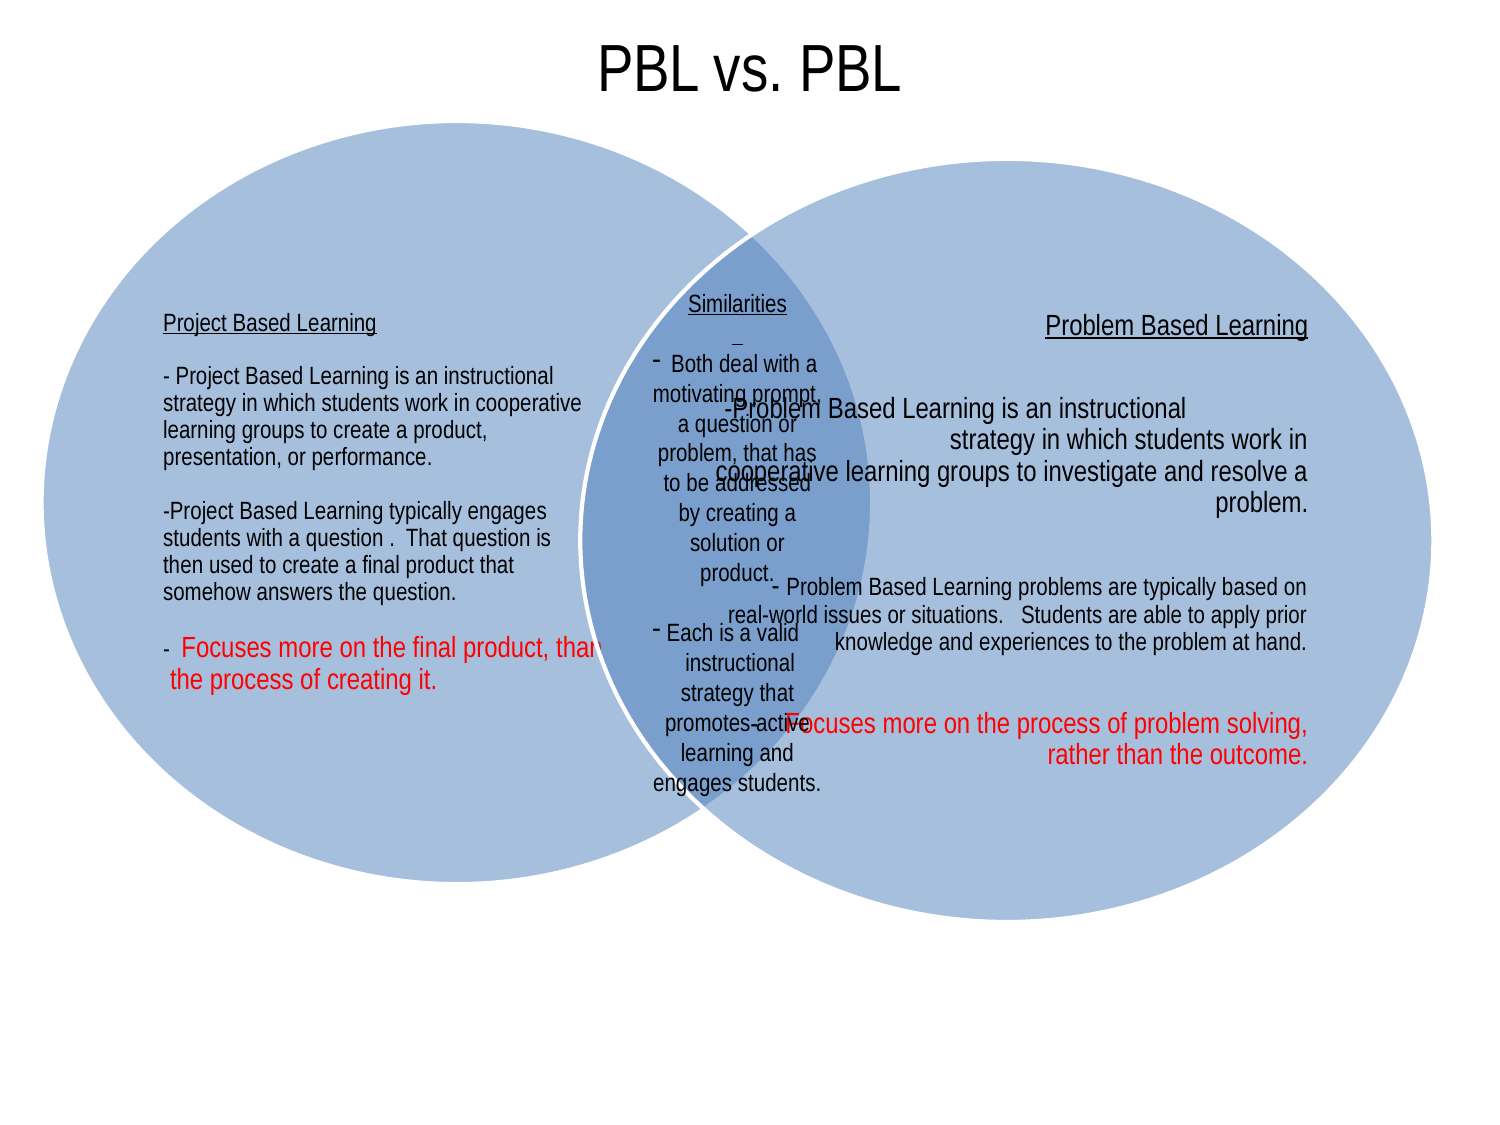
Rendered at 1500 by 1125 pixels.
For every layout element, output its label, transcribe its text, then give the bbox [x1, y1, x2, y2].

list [49, 87, 1426, 1026]
title PBL vs. PBL [75, 0, 1425, 87]
